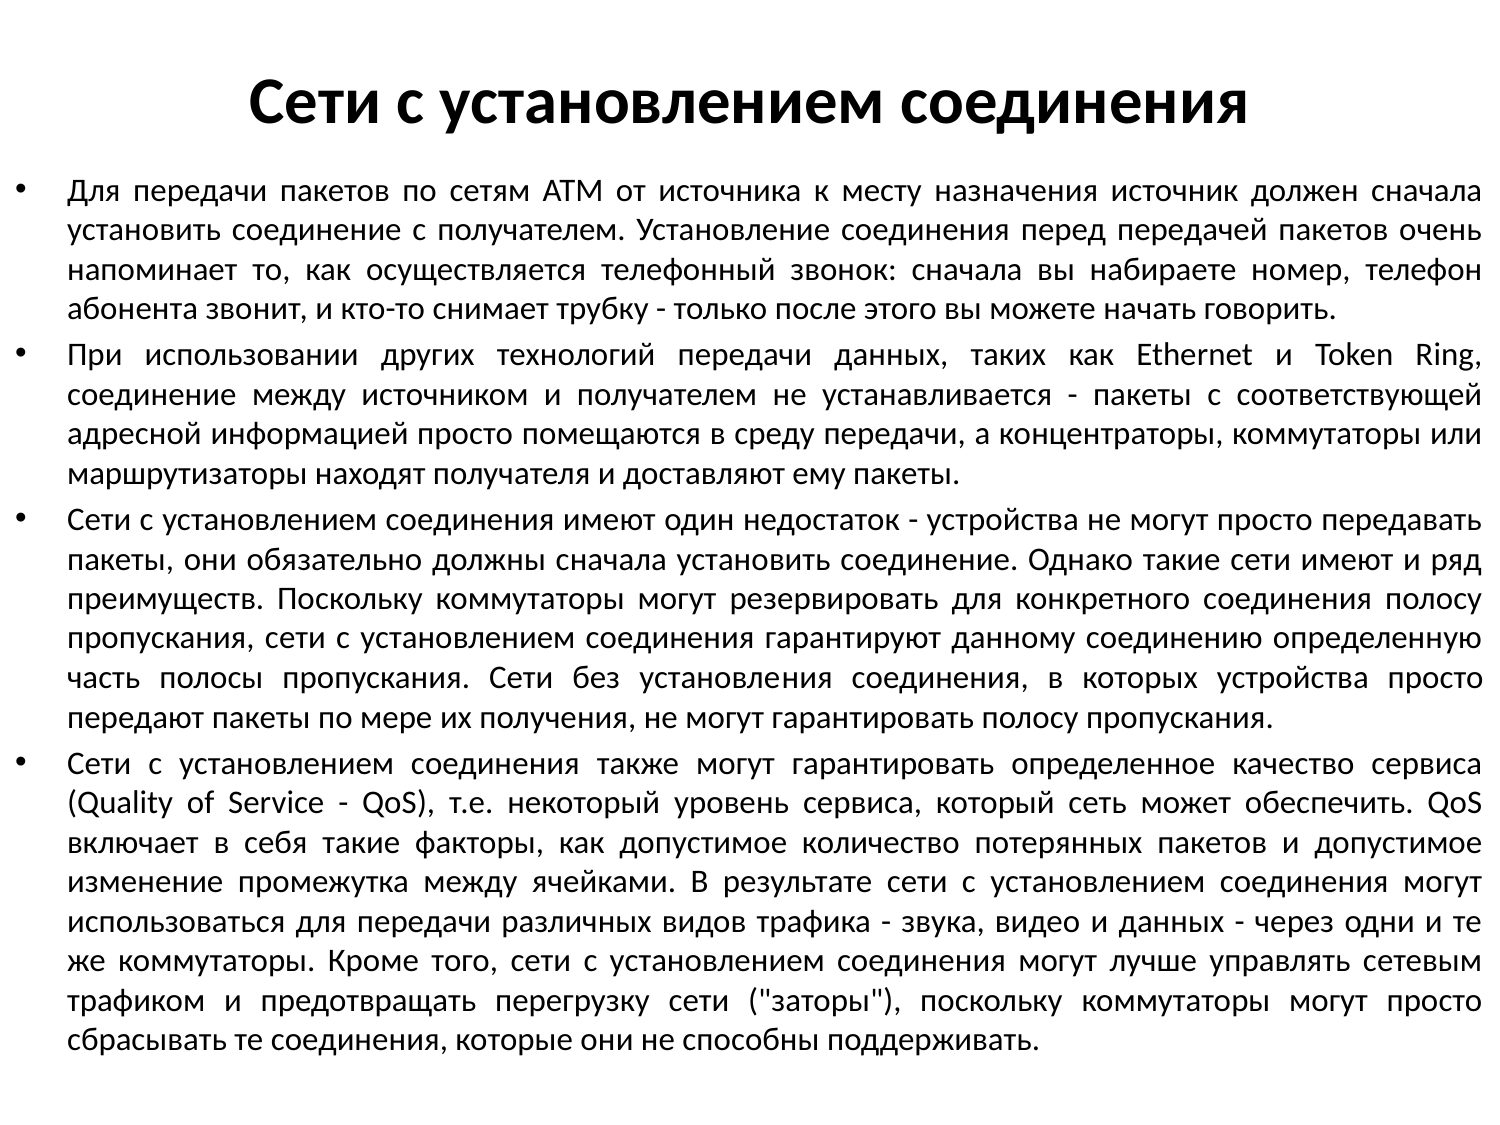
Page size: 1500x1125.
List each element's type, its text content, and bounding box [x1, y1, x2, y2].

list Для передачи пакетов по сетям ATM от источника к месту назначения источник должен сначала установить соединение с получателем. Установление соединения перед передачей пакетов очень напоминает то, как осуществляется телефонный звонок: сначала вы набираете номер, телефон абонента звонит, и кто-то снимает трубку - только после этого вы можете начать говорить. При использовании других технологий передачи данных, таких как Ethernet и Token Ring, соединение между источником и получателем не устанавливается - пакеты с соответствующей адресной информацией просто помещаются в среду передачи, а концентраторы, коммутаторы или маршрутизаторы находят получателя и доставляют ему пакеты. Сети с установлением соединения имеют один недостаток - устройства не могут просто передавать пакеты, они обязательно должны сначала установить соединение. Однако такие сети имеют и ряд преимуществ. Поскольку коммутаторы могут резервировать для конкретного соединения полосу пропускания, сети с установлением соединения гарантируют данному соединению определенную часть полосы пропускания. Сети без установле­ния соединения, в которых устройства просто передают пакеты по мере их получения, не могут гарантировать полосу пропускания. Сети с установлением соединения также могут гарантировать определенное качество сервиса (Quality of Service - QoS), т.е. некоторый уровень сервиса, который сеть может обеспечить. QoS включает в себя такие факторы, как допустимое количество потерянных пакетов и допустимое изменение промежутка между ячейками. В результате сети с установлением соединения могут использоваться для передачи различных видов трафика - звука, видео и данных - через одни и те же коммутаторы. Кроме того, сети с установлением соединения могут лучше управлять сетевым трафиком и предотвращать перегрузку сети ("заторы"), поскольку коммутаторы могут просто сбрасывать те соединения, которые они не способны поддерживать. [0, 160, 1500, 1125]
title Сети с установлением соединения [75, 45, 1425, 149]
